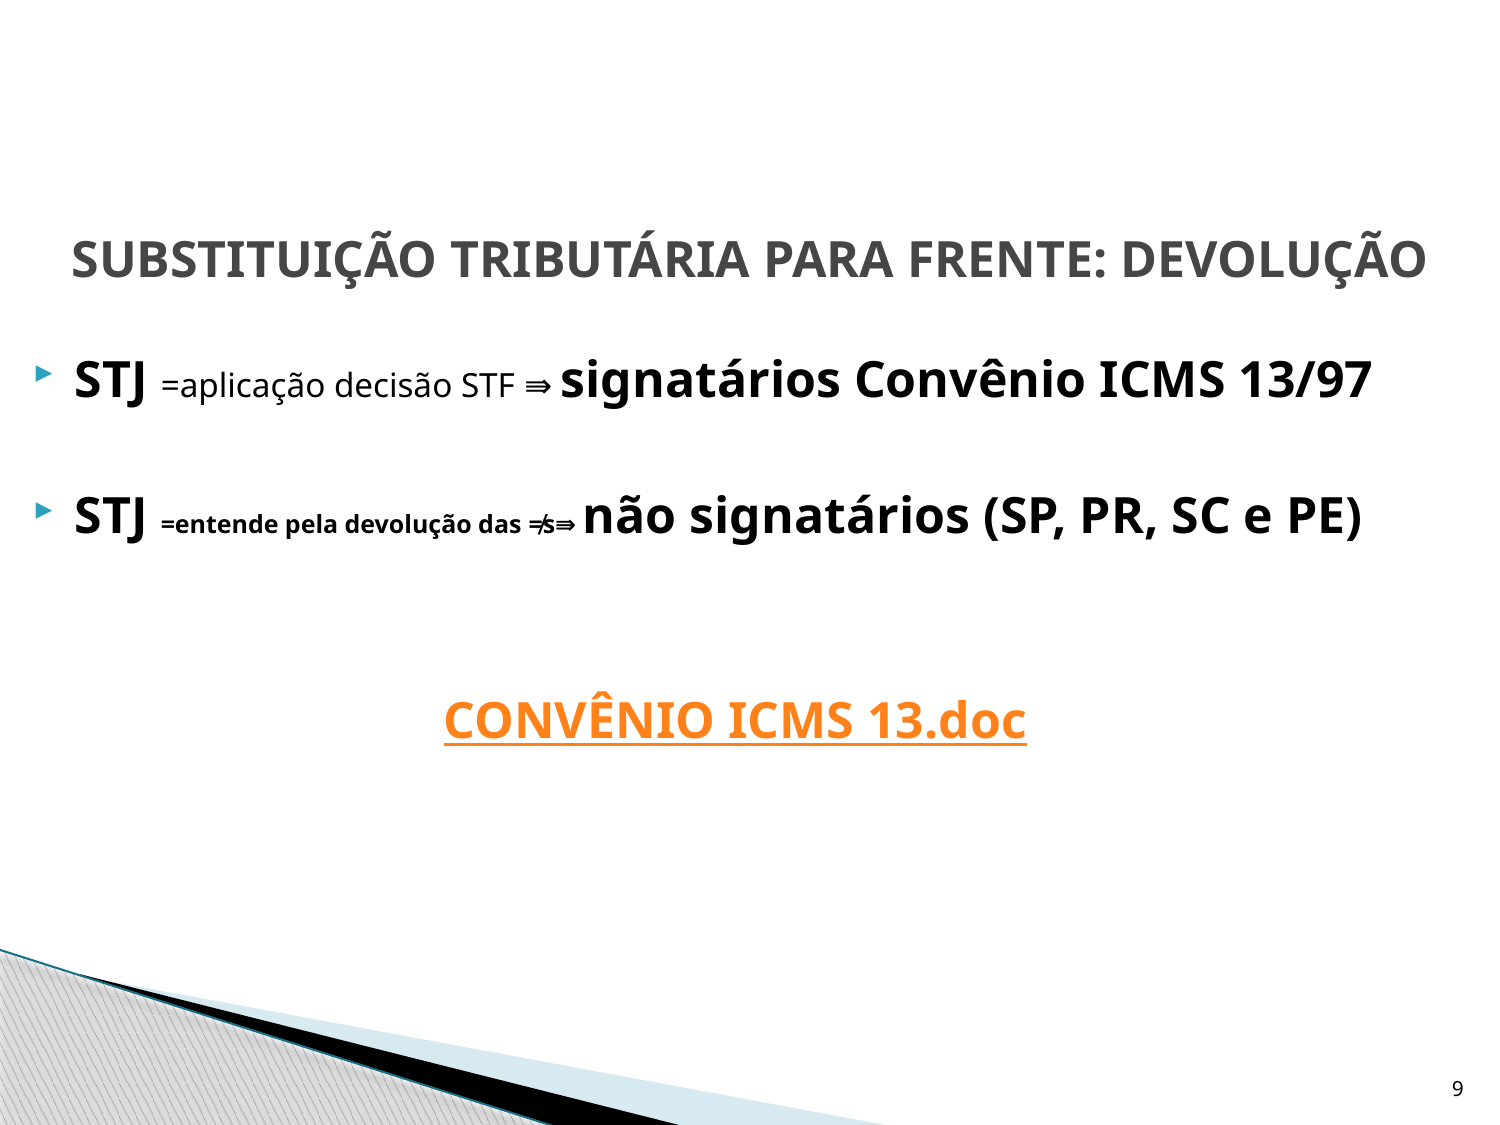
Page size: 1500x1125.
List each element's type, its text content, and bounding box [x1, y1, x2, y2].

list STJ =aplicação decisão STF ⇛ signatários Convênio ICMS 13/97 STJ =entende pela devolução das ≠s⇛ não signatários (SP, PR, SC e PE) CONVÊNIO ICMS 13.doc [0, 339, 1454, 1125]
slide_number 9 [1454, 1051, 1479, 1112]
title SUBSTITUIÇÃO TRIBUTÁRIA PARA FRENTE: DEVOLUÇÃO [0, 222, 1500, 293]
